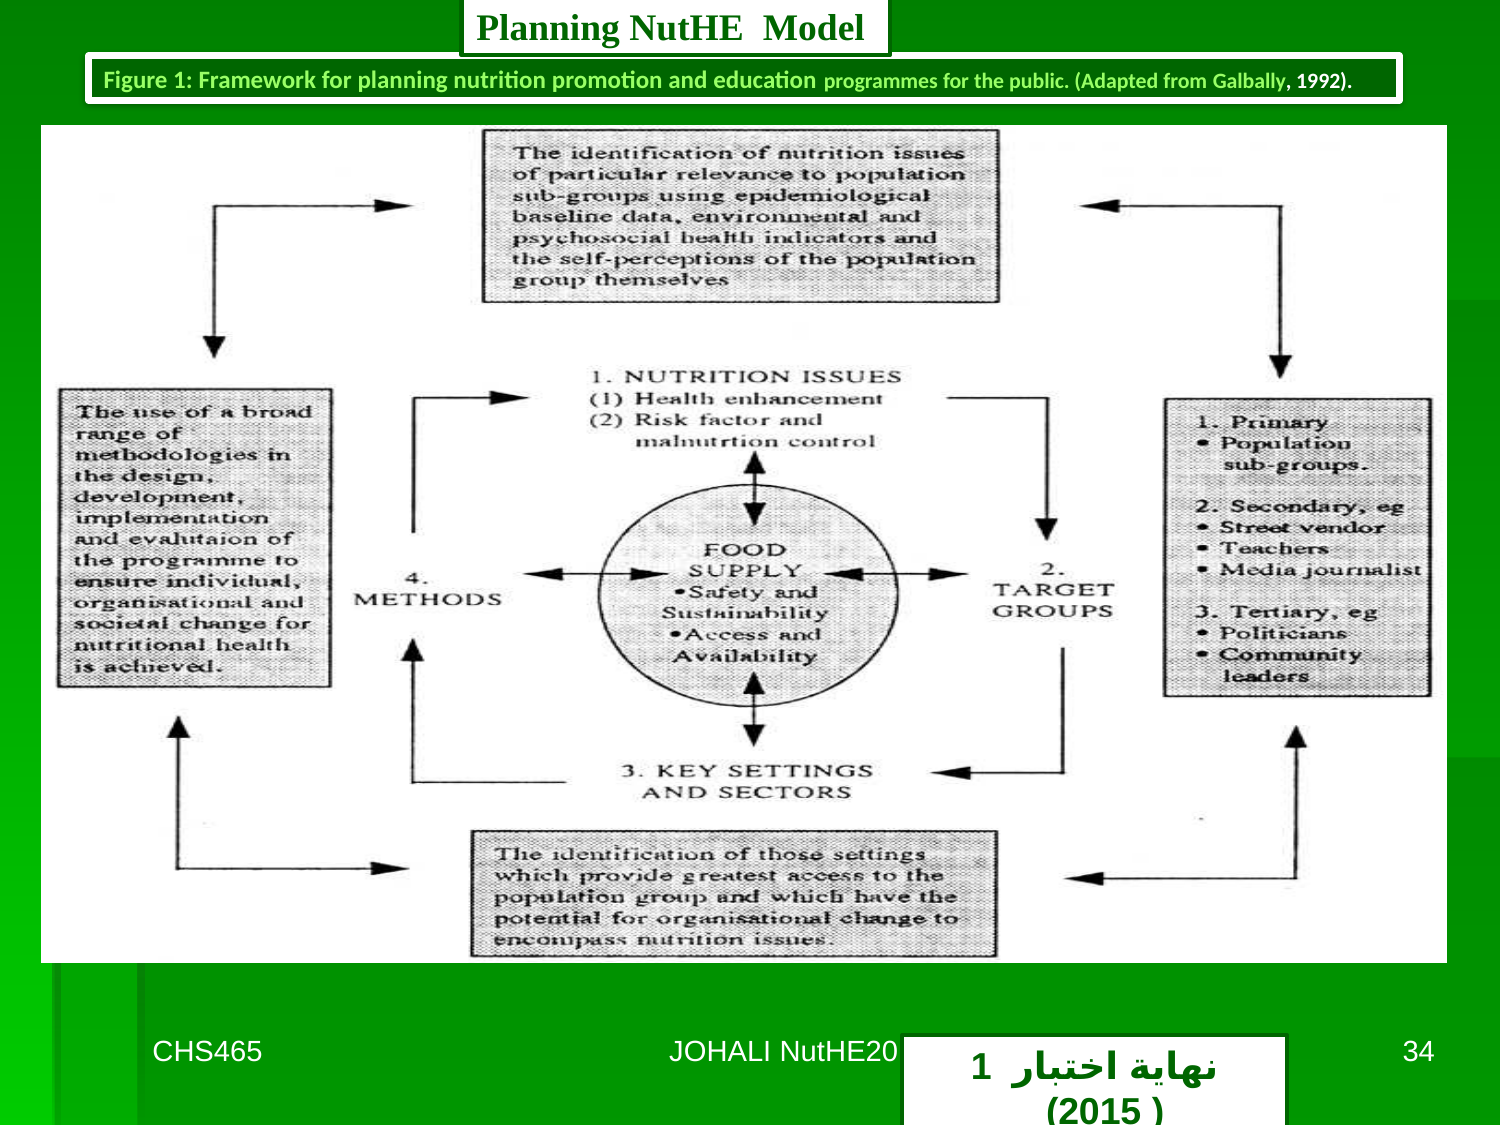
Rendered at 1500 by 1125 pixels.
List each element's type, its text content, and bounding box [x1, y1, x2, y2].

text_box نهاية اختبار 1 ( 2015) [900, 1033, 1289, 1125]
footer JOHALI NutHE2015 [562, 1024, 1038, 1103]
picture [41, 125, 1448, 963]
slide_number 34 [1137, 1024, 1451, 1103]
slide_number CHS465 [137, 1024, 450, 1103]
text_box Figure 1: Framework for planning nutrition promotion and education programmes for the public. (Adapted from Galbally, 1992). [85, 52, 1403, 104]
text_box Planning NutHE Model [459, 0, 892, 57]
